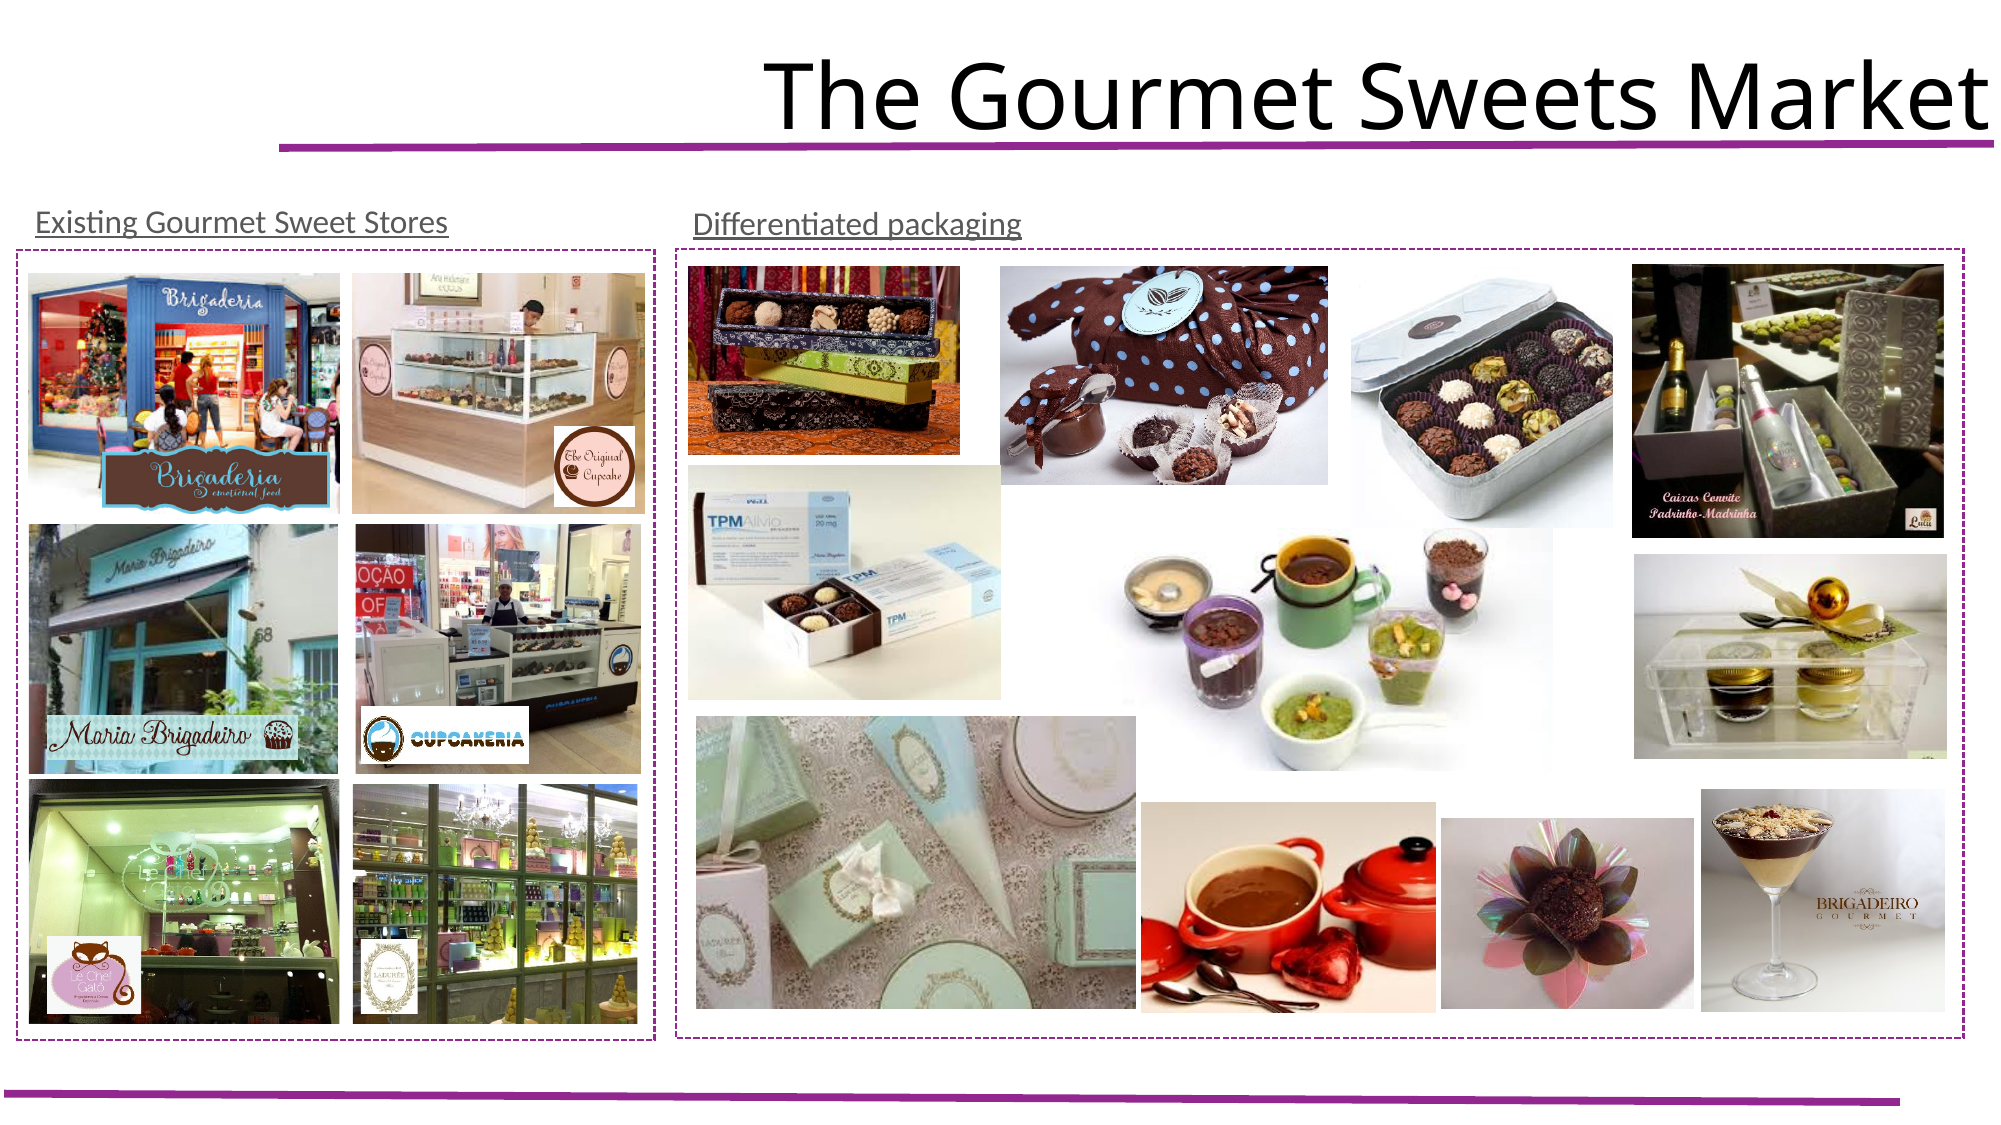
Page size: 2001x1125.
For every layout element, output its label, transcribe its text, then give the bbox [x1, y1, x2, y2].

picture [688, 266, 1328, 700]
picture [1701, 789, 1945, 1012]
title The Gourmet Sweets Market [281, 18, 2000, 182]
picture [355, 523, 641, 774]
text_box Existing Gourmet Sweet Stores [20, 192, 464, 248]
picture [688, 266, 960, 455]
text_box [675, 248, 1965, 1039]
picture [696, 267, 1613, 1009]
picture [1141, 802, 1436, 1013]
picture [1632, 264, 1944, 538]
text_box [16, 249, 656, 1041]
picture [352, 273, 645, 514]
picture [1634, 554, 1947, 759]
picture [352, 784, 638, 1024]
picture [1441, 818, 1694, 1009]
picture [28, 273, 340, 514]
picture [28, 779, 340, 1024]
text_box Differentiated packaging [678, 194, 1038, 250]
picture [28, 524, 339, 774]
